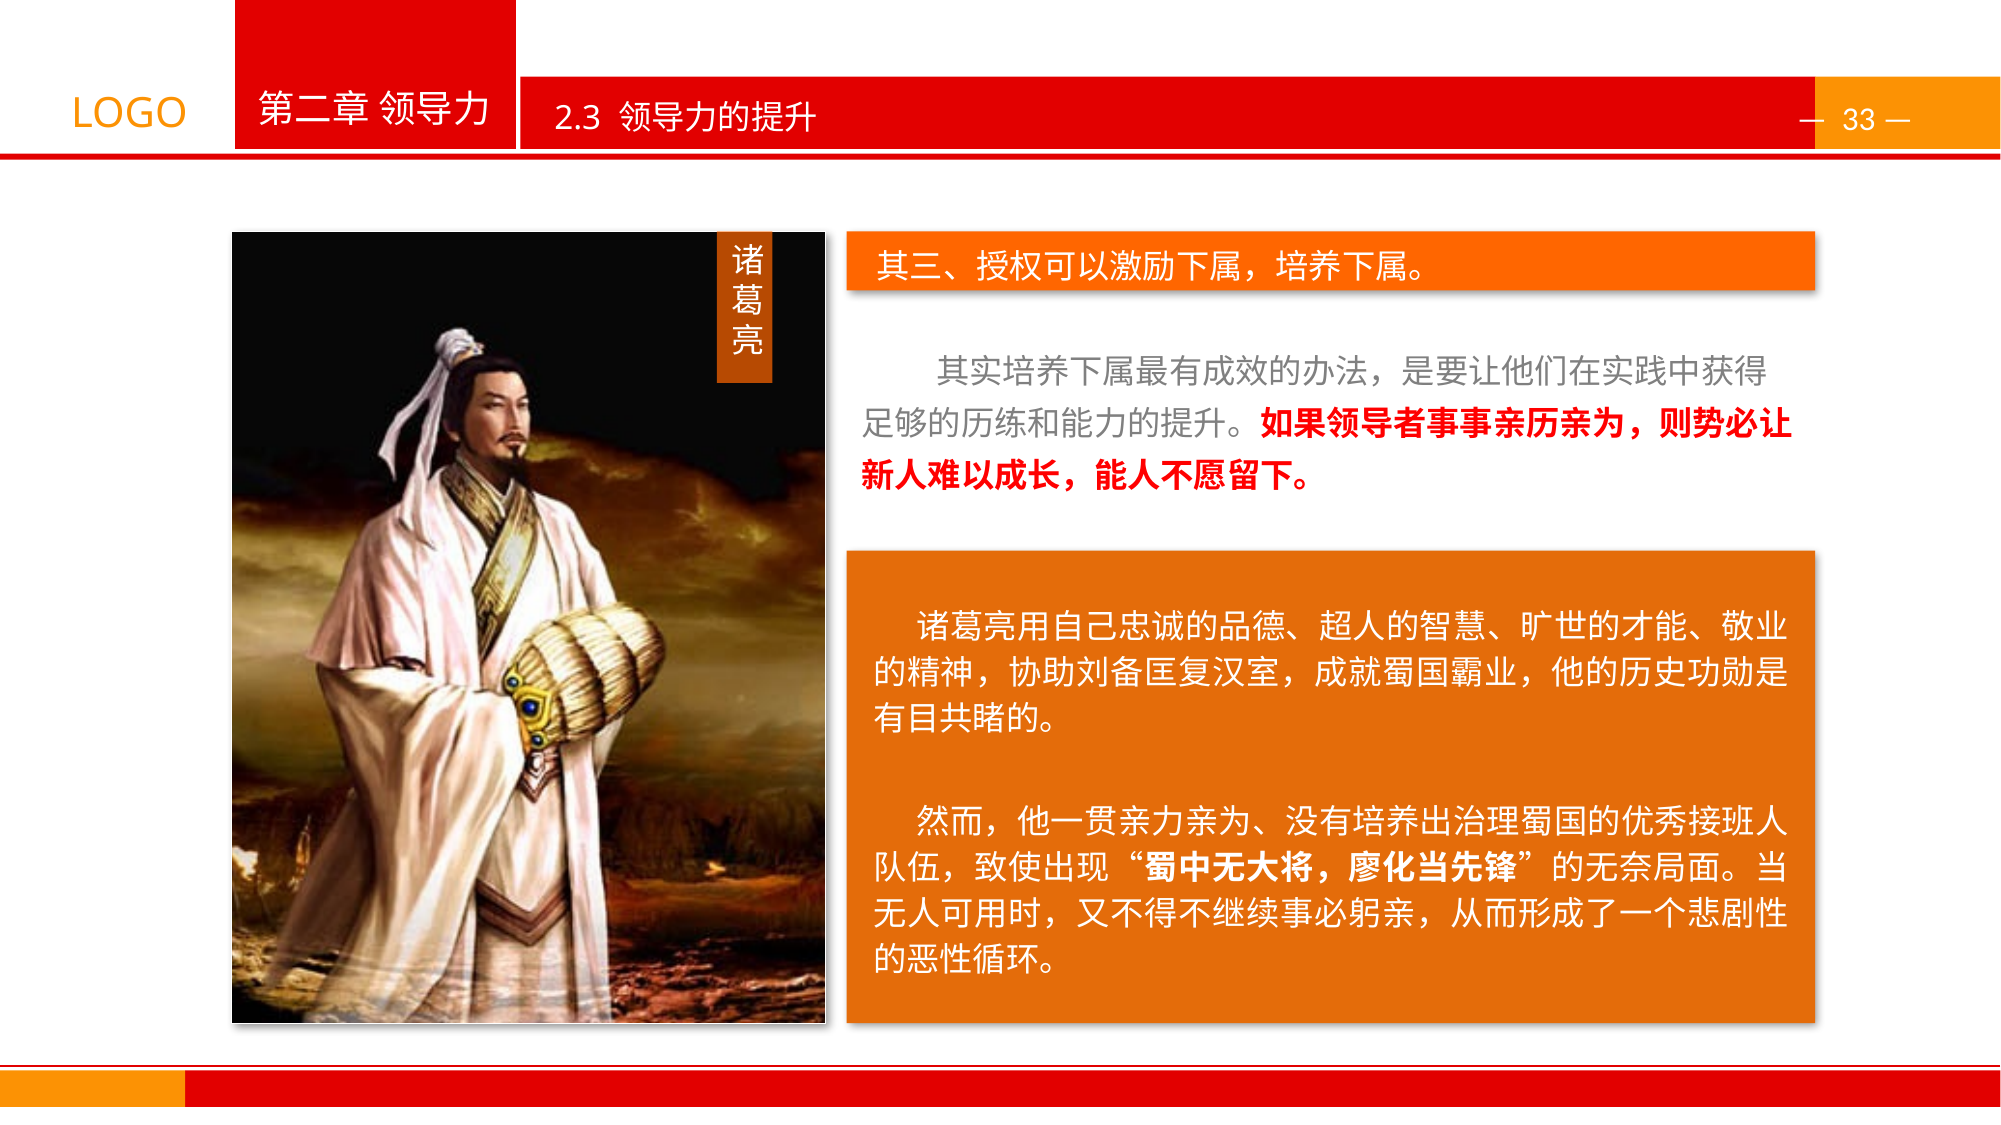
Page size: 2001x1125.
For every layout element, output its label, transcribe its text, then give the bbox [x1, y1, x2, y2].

text_box 诸葛亮用自己忠诚的品德、超人的智慧、旷世的才能、敬业的精神，协助刘备匡复汉室，成就蜀国霸业，他的历史功勋是有目共睹的。 [858, 591, 1804, 745]
text_box [846, 550, 1816, 1024]
text_box 其三、授权可以激励下属，培养下属。 [846, 231, 1816, 291]
picture [231, 231, 826, 1024]
text_box 然而，他一贯亲力亲为、没有培养出治理蜀国的优秀接班人队伍，致使出现“蜀中无大将，廖化当先锋”的无奈局面。当无人可用时，又不得不继续事必躬亲，从而形成了一个悲剧性的恶性循环。 [858, 786, 1804, 985]
text_box 其实培养下属最有成效的办法，是要让他们在实践中获得足够的历练和能力的提升。如果领导者事事亲历亲为，则势必让新人难以成长，能人不愿留下。 [846, 330, 1816, 501]
